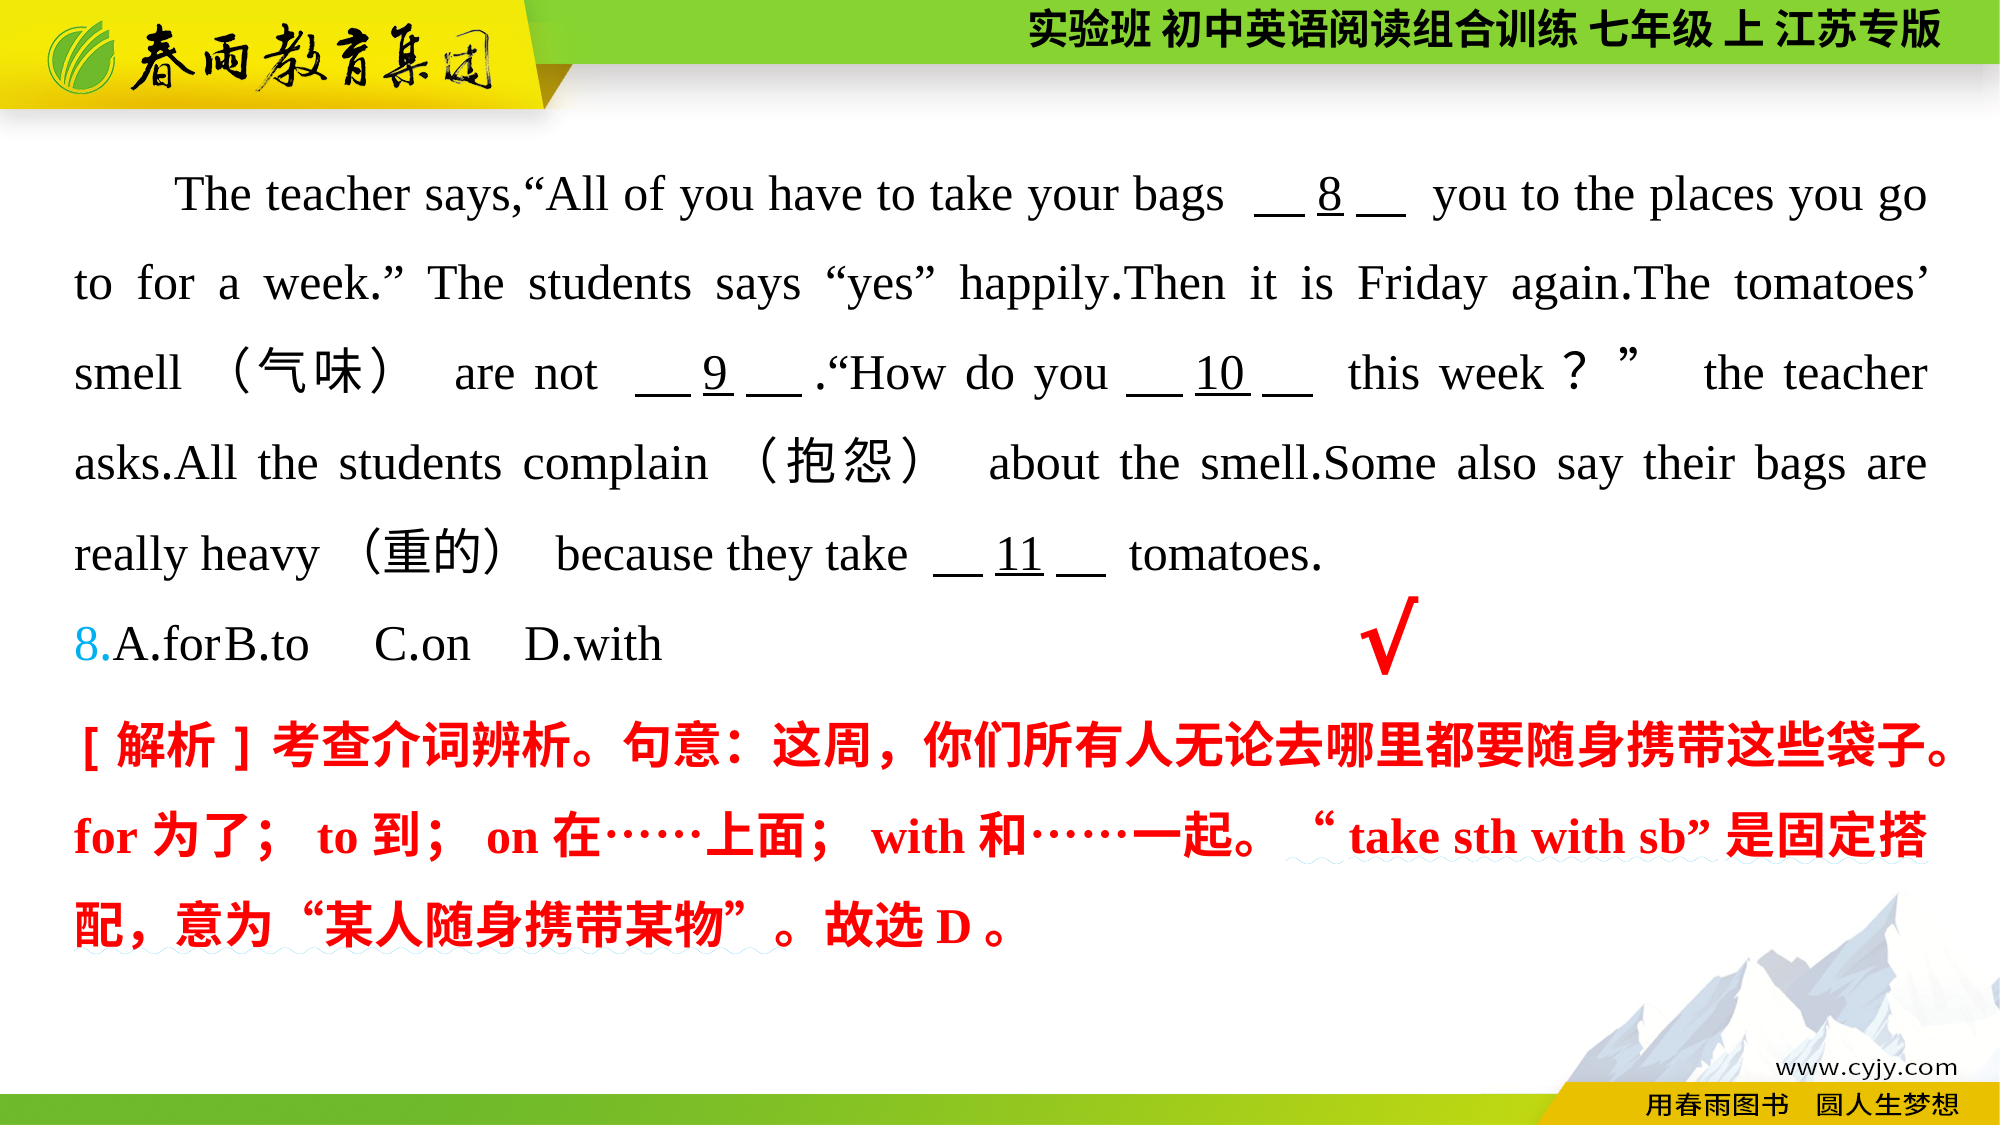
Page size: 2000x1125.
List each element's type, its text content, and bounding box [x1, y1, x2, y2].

text_box [解析]考查介词辨析。句意：这周，你们所有人无论去哪里都要随身携带这些袋子。for为了；to到；on在……上面；with和……一起。“take sth with sb”是固定搭配，意为“某人随身携带某物”。故选D。 [59, 675, 1944, 961]
list The teacher says,“All of you have to take your bags 8 you to the places you go to for a week.” The students says “yes” happily.Then it is Friday again.The tomatoes’ smell（气味） are not 9 .“How do you 10 this week？” the teacher asks.All the students complain（抱怨） about the smell.Some also say their bags are really heavy（重的） because they take 11 tomatoes. 8.A.for B.to C.on D.with [59, 122, 1944, 675]
picture [0, 0, 2000, 1125]
